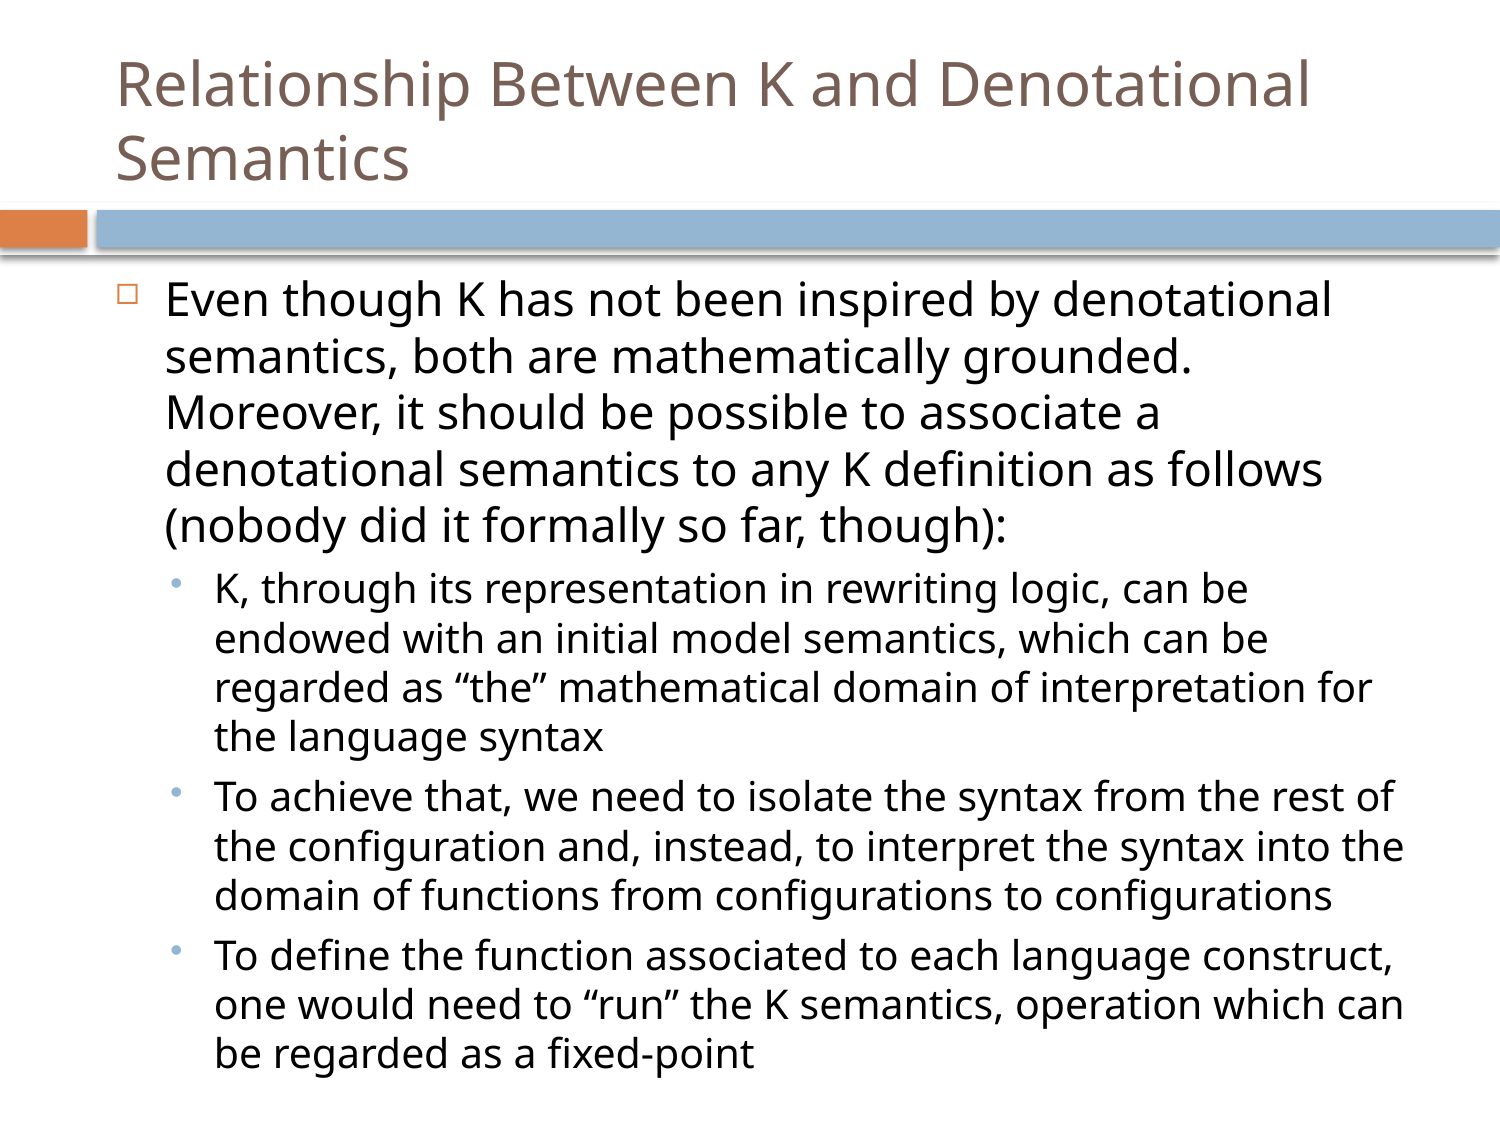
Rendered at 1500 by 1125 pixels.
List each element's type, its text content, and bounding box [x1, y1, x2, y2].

title Relationship Between K and Denotational Semantics [100, 37, 1438, 200]
list Even though K has not been inspired by denotational semantics, both are mathematically grounded. Moreover, it should be possible to associate a denotational semantics to any K definition as follows (nobody did it formally so far, though): K, through its representation in rewriting logic, can be endowed with an initial model semantics, which can be regarded as “the” mathematical domain of interpretation for the language syntax To achieve that, we need to isolate the syntax from the rest of the configuration and, instead, to interpret the syntax into the domain of functions from configurations to configurations To define the function associated to each language construct, one would need to “run” the K semantics, operation which can be regarded as a fixed-point [100, 262, 1450, 1088]
